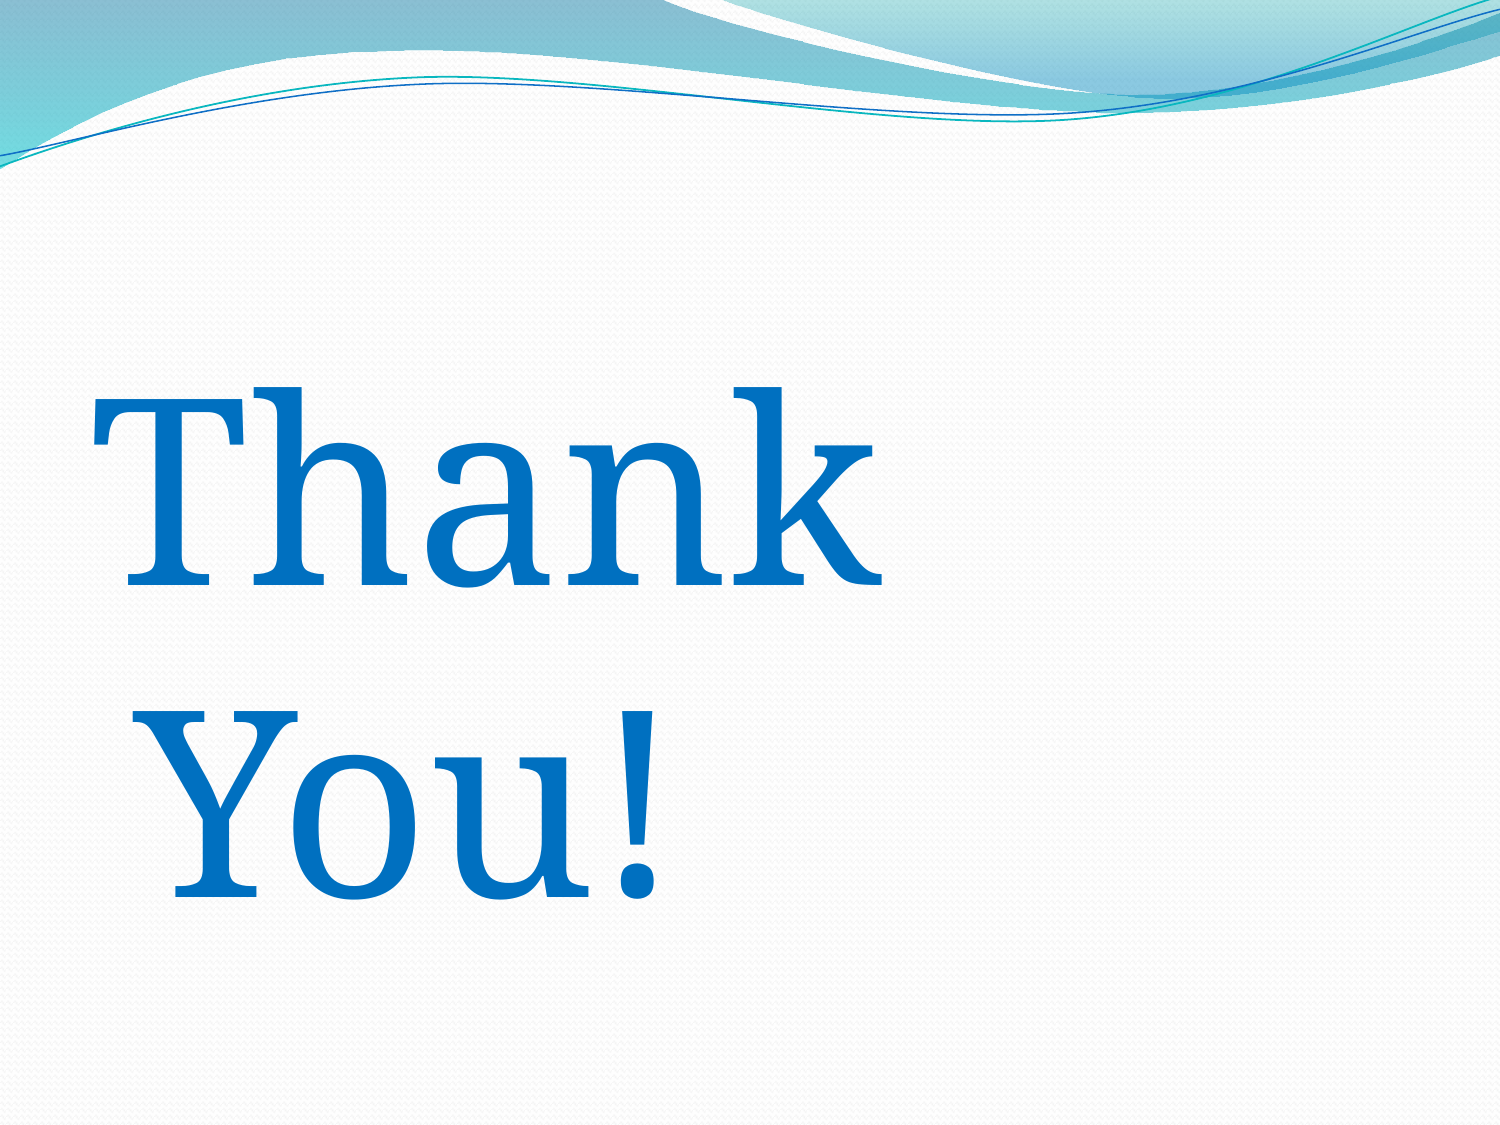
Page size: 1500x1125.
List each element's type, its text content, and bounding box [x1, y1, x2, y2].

list Thank You! [75, 317, 1425, 1038]
